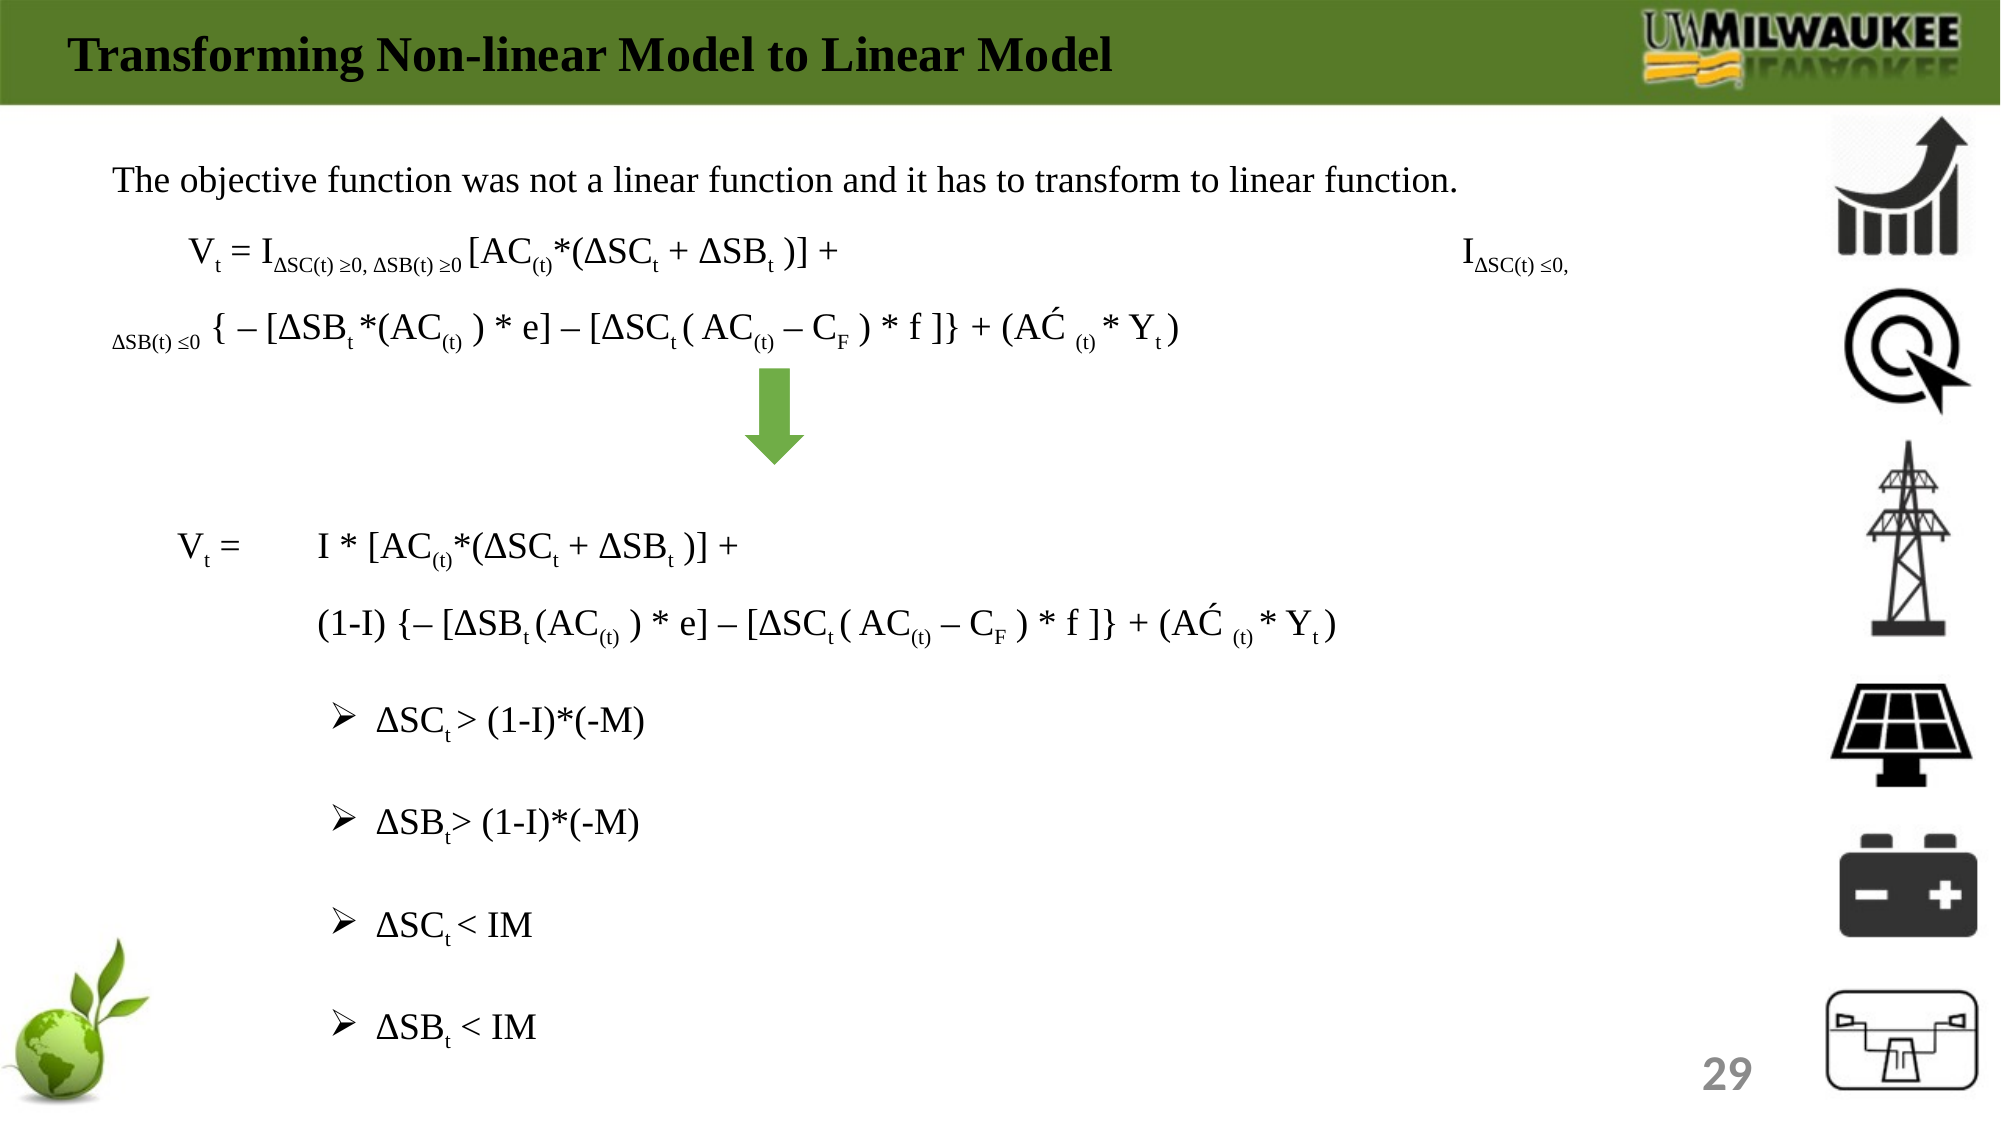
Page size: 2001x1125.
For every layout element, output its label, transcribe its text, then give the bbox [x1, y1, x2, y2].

text_box The objective function was not a linear function and it has to transform to linear function. Vt = I∆SC(t) ≥0, ∆SB(t) ≥0 [AC(t)*(∆SCt + ∆SBt )] + I∆SC(t) ≤0, ∆SB(t) ≤0 { – [∆SBt *(AC(t) ) * e] – [∆SCt ( AC(t) – CF ) * f ]} + (AĆ (t) * Yt ) [97, 125, 1623, 541]
text_box Transforming Non-linear Model to Linear Model [52, 14, 1167, 90]
text_box [736, 365, 813, 470]
slide_number 29 [1317, 1040, 1768, 1101]
picture [0, 0, 2001, 1125]
text_box Vt = I * [AC(t)*(∆SCt + ∆SBt )] + (1-I) {– [∆SBt (AC(t) ) * e] – [∆SCt ( AC(t) – CF ) * f ]} + (AĆ (t) * Yt ) [152, 487, 1523, 724]
text_box ∆SCt > (1-I)*(-M) ∆SBt> (1-I)*(-M) ∆SCt < IM ∆SBt < IM [314, 636, 1167, 1106]
